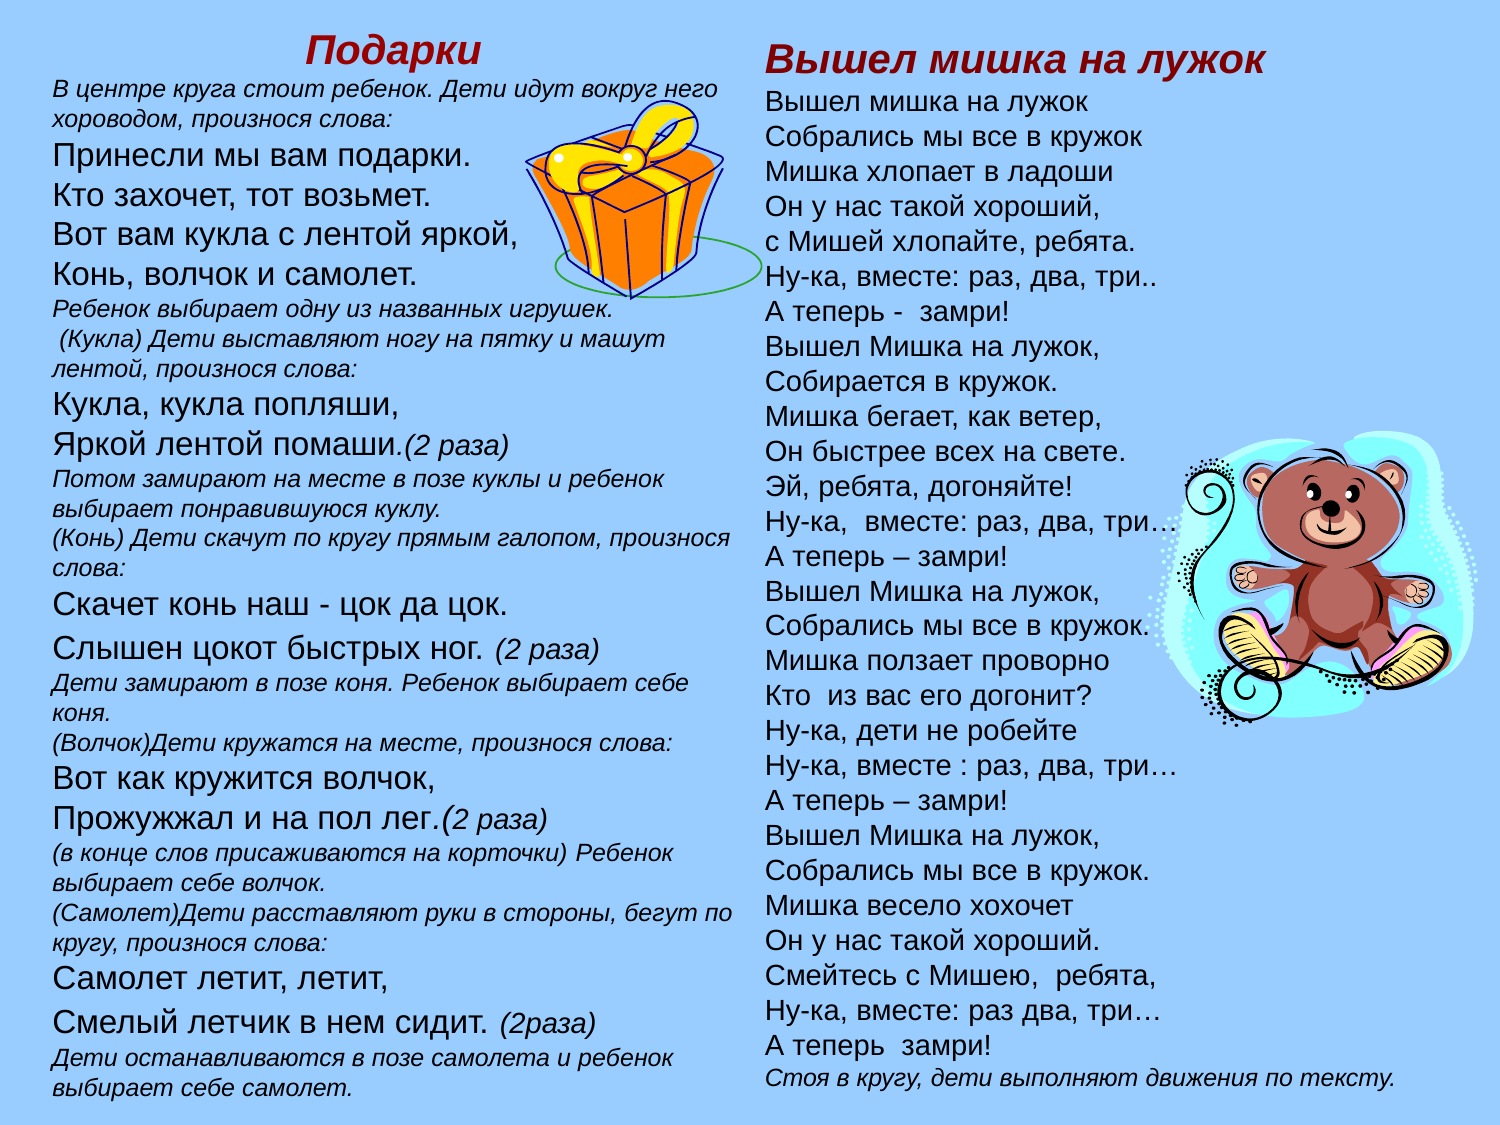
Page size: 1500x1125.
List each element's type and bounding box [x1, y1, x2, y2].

text_box [37, 14, 1478, 1110]
